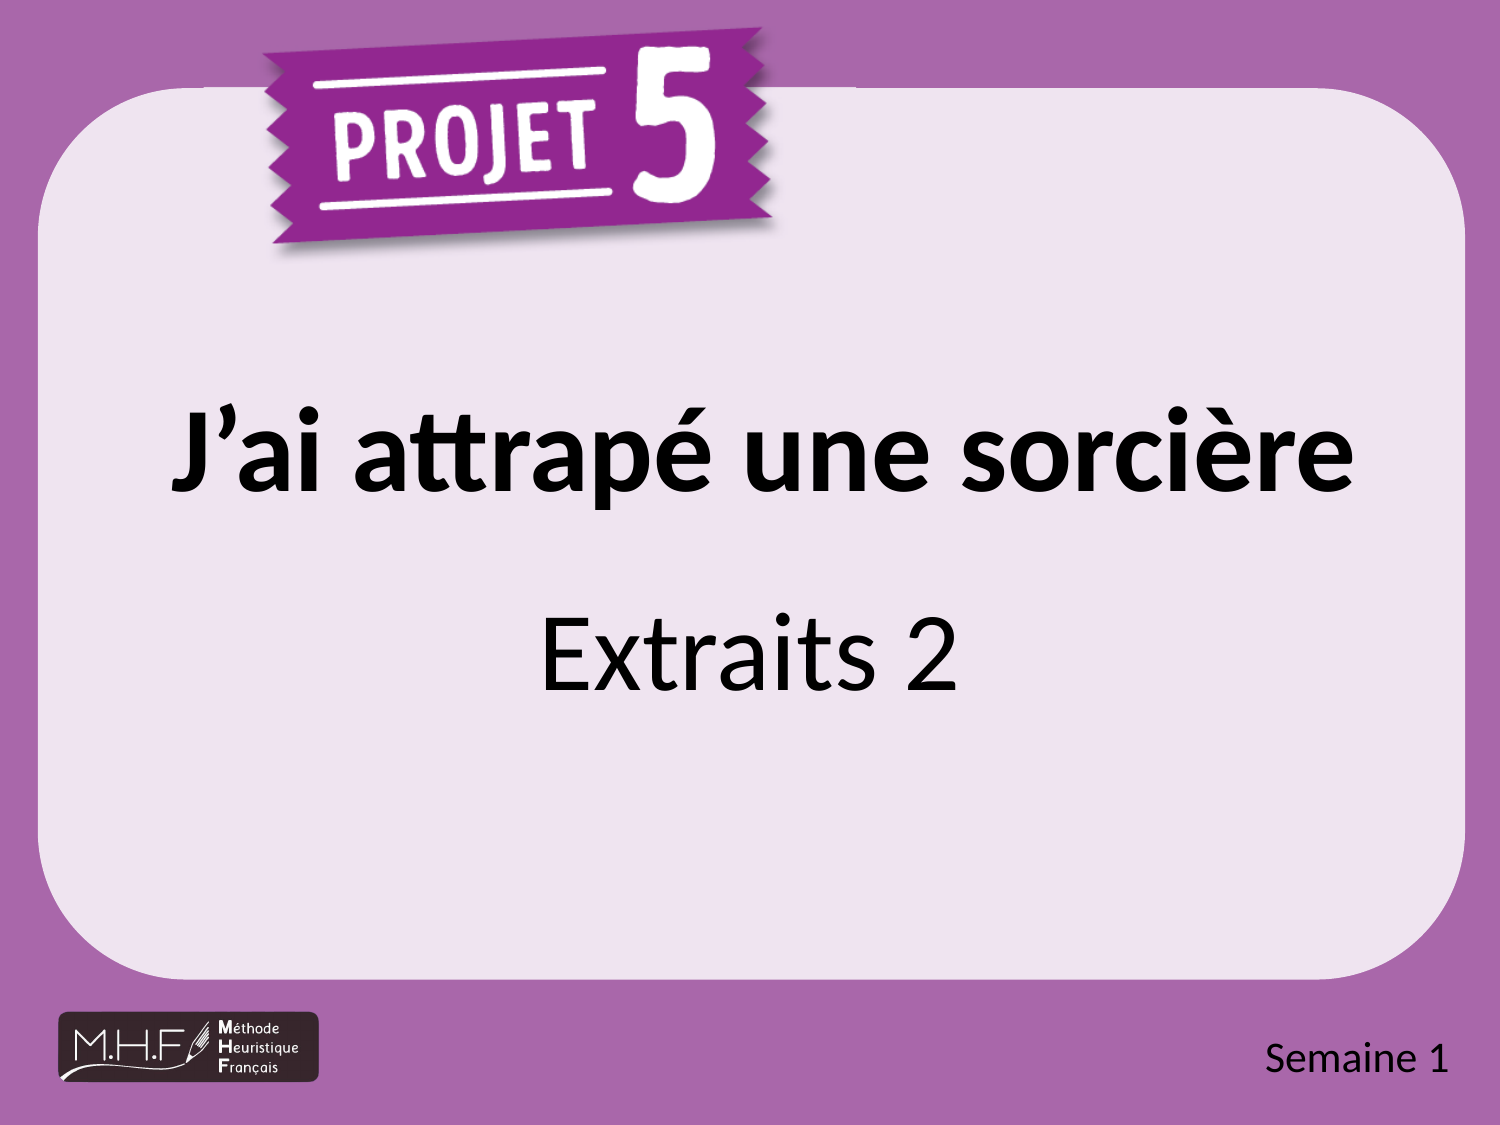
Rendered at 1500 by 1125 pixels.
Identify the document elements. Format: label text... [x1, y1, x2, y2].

picture [48, 1000, 327, 1090]
text_box Extraits 2 [239, 570, 1261, 721]
picture [203, 0, 857, 298]
text_box Semaine 1 [1250, 1021, 1484, 1089]
title J’ai attrapé une sorcière [142, 361, 1386, 526]
